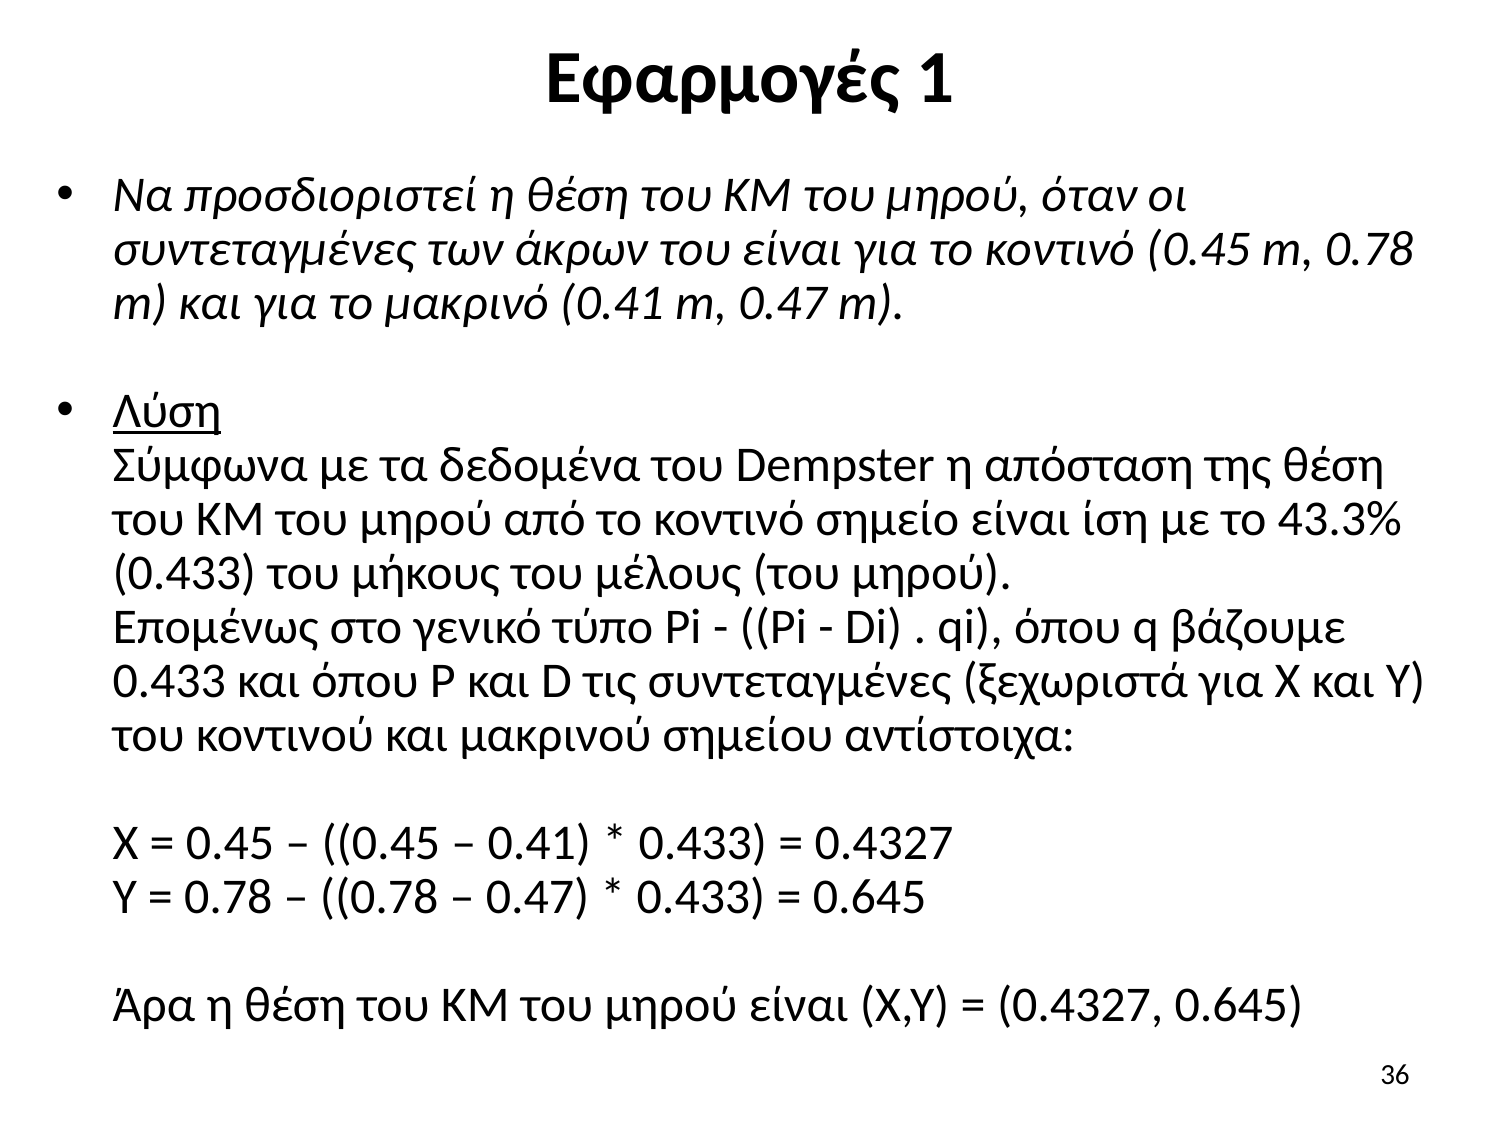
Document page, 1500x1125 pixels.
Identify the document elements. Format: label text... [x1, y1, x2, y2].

text_box Να προσδιοριστεί η θέση του ΚΜ του μηρού, όταν οι συντεταγμένες των άκρων του είναι για το κοντινό (0.45 m, 0.78 m) και για το μακρινό (0.41 m, 0.47 m). Λύση Σύμφωνα με τα δεδομένα του Dempster η απόσταση της θέση του ΚΜ του μηρού από το κοντινό σημείο είναι ίση με το 43.3% (0.433) του μήκους του μέλους (του μηρού). Επομένως στο γενικό τύπο Pi - ((Pi - Di) . qi), όπου q βάζουμε 0.433 και όπου P και D τις συντεταγμένες (ξεχωριστά για Χ και Υ) του κοντινού και μακρινού σημείου αντίστοιχα: Χ = 0.45 – ((0.45 – 0.41) * 0.433) = 0.4327 Υ = 0.78 – ((0.78 – 0.47) * 0.433) = 0.645 Άρα η θέση του ΚΜ του μηρού είναι (Χ,Υ) = (0.4327, 0.645) [41, 160, 1459, 1059]
slide_number 36 [1074, 1059, 1425, 1103]
title Εφαρμογές 1 [75, 30, 1425, 114]
